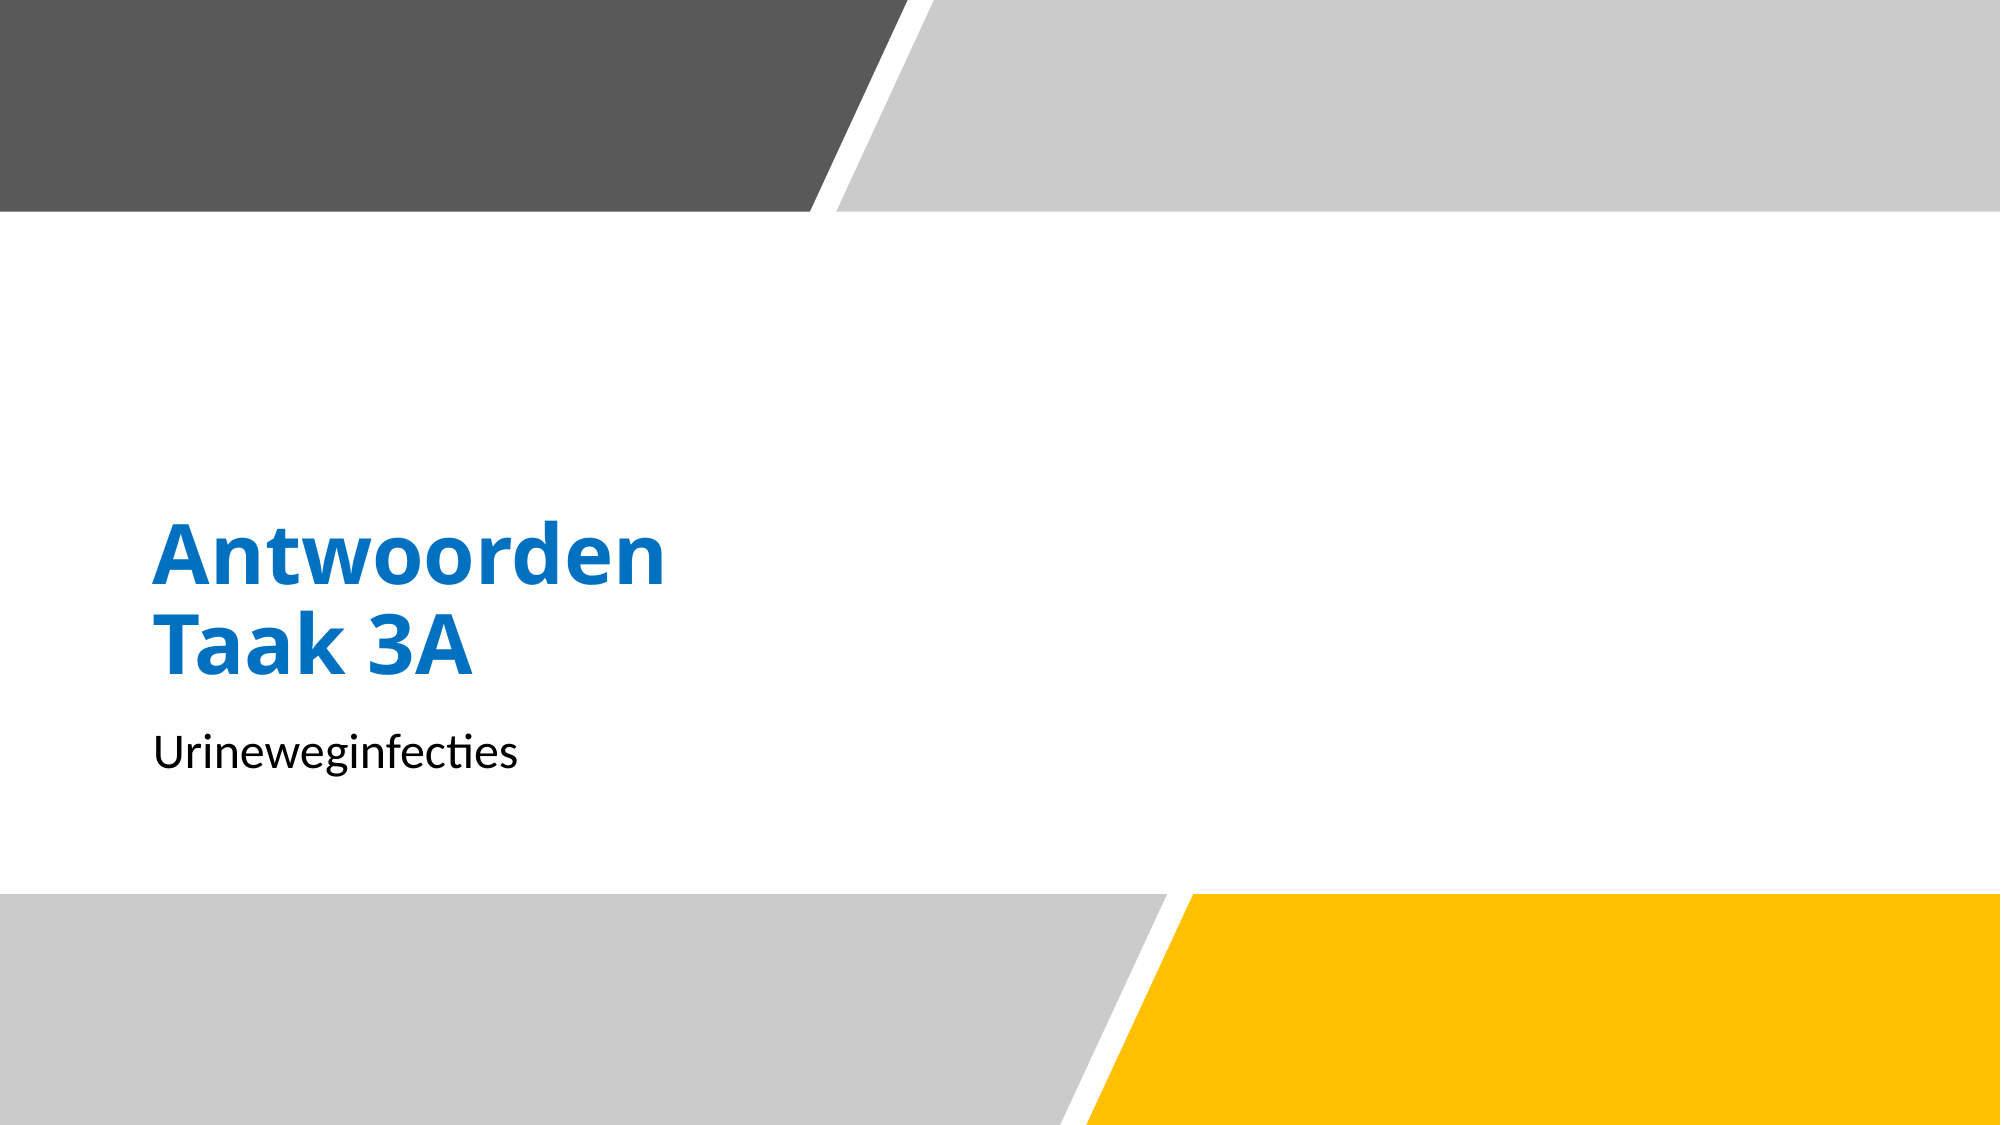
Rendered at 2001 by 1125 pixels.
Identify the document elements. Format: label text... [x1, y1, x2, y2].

title Antwoorden Taak 3A [138, 271, 895, 700]
subtitle Urineweginfecties [138, 717, 895, 844]
text_box [1085, 893, 2000, 1125]
text_box [0, 893, 1169, 1125]
text_box [834, 0, 2000, 213]
text_box [0, 0, 909, 213]
